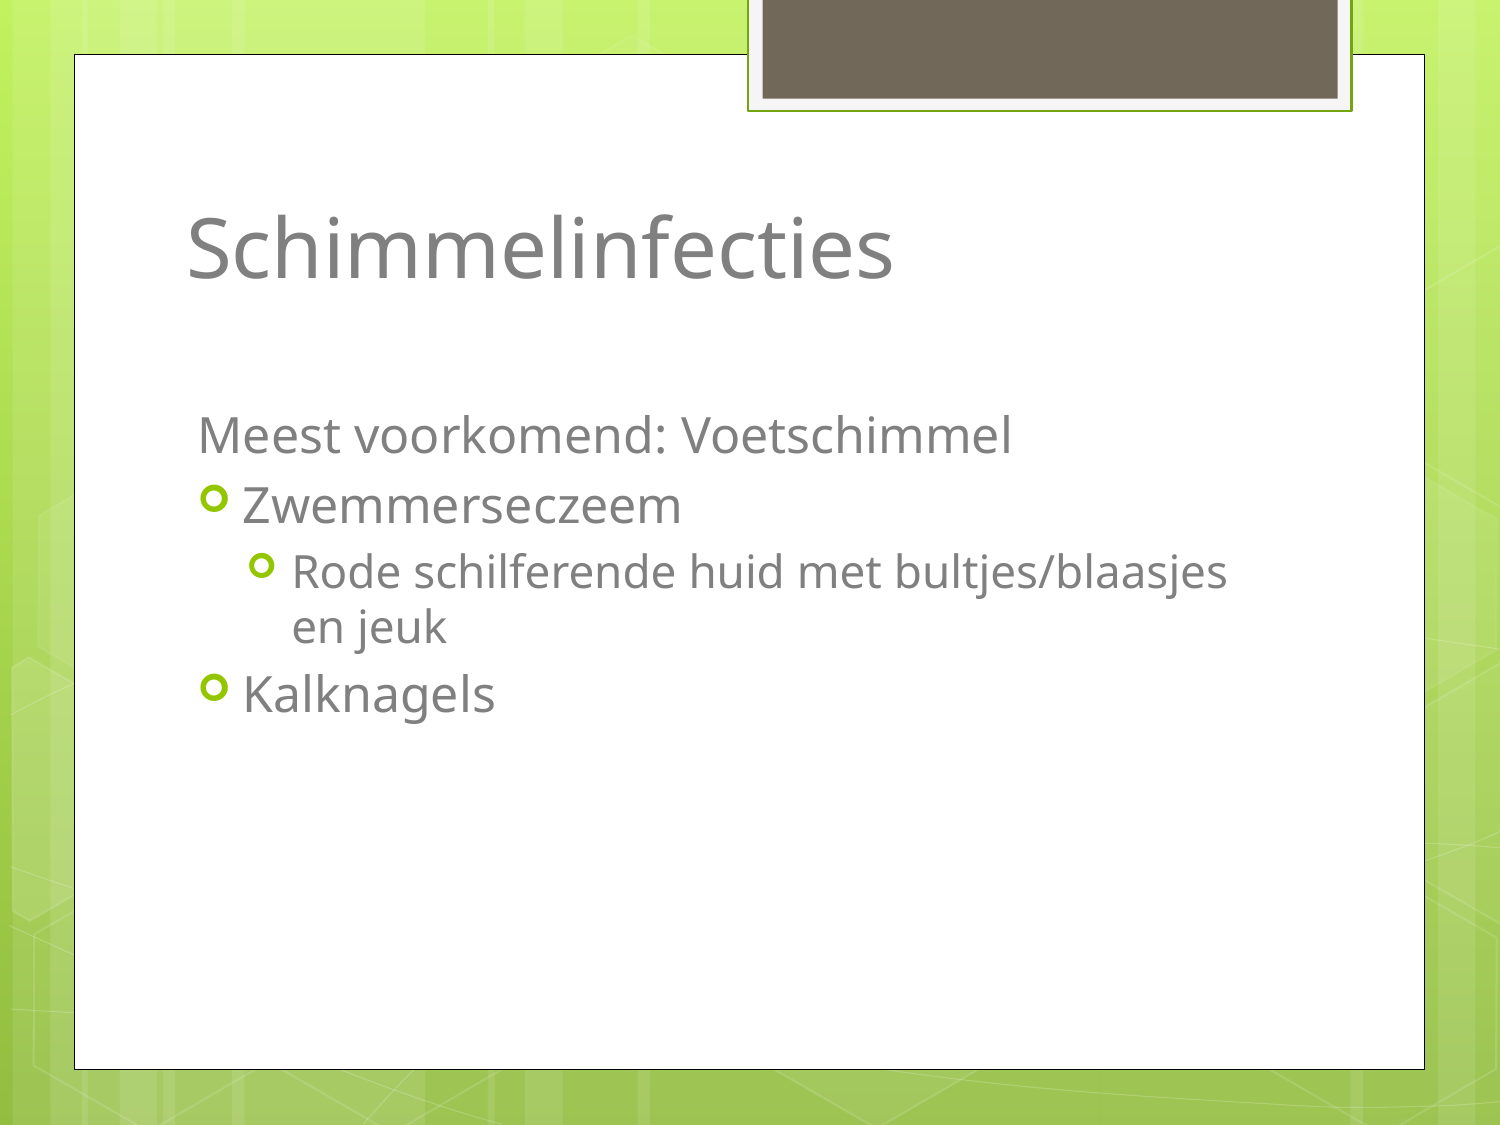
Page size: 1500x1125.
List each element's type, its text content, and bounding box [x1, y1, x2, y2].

list Meest voorkomend: Voetschimmel Zwemmerseczeem Rode schilferende huid met bultjes/blaasjes en jeuk Kalknagels [171, 326, 1283, 1012]
title Schimmelinfecties [171, 168, 1324, 303]
